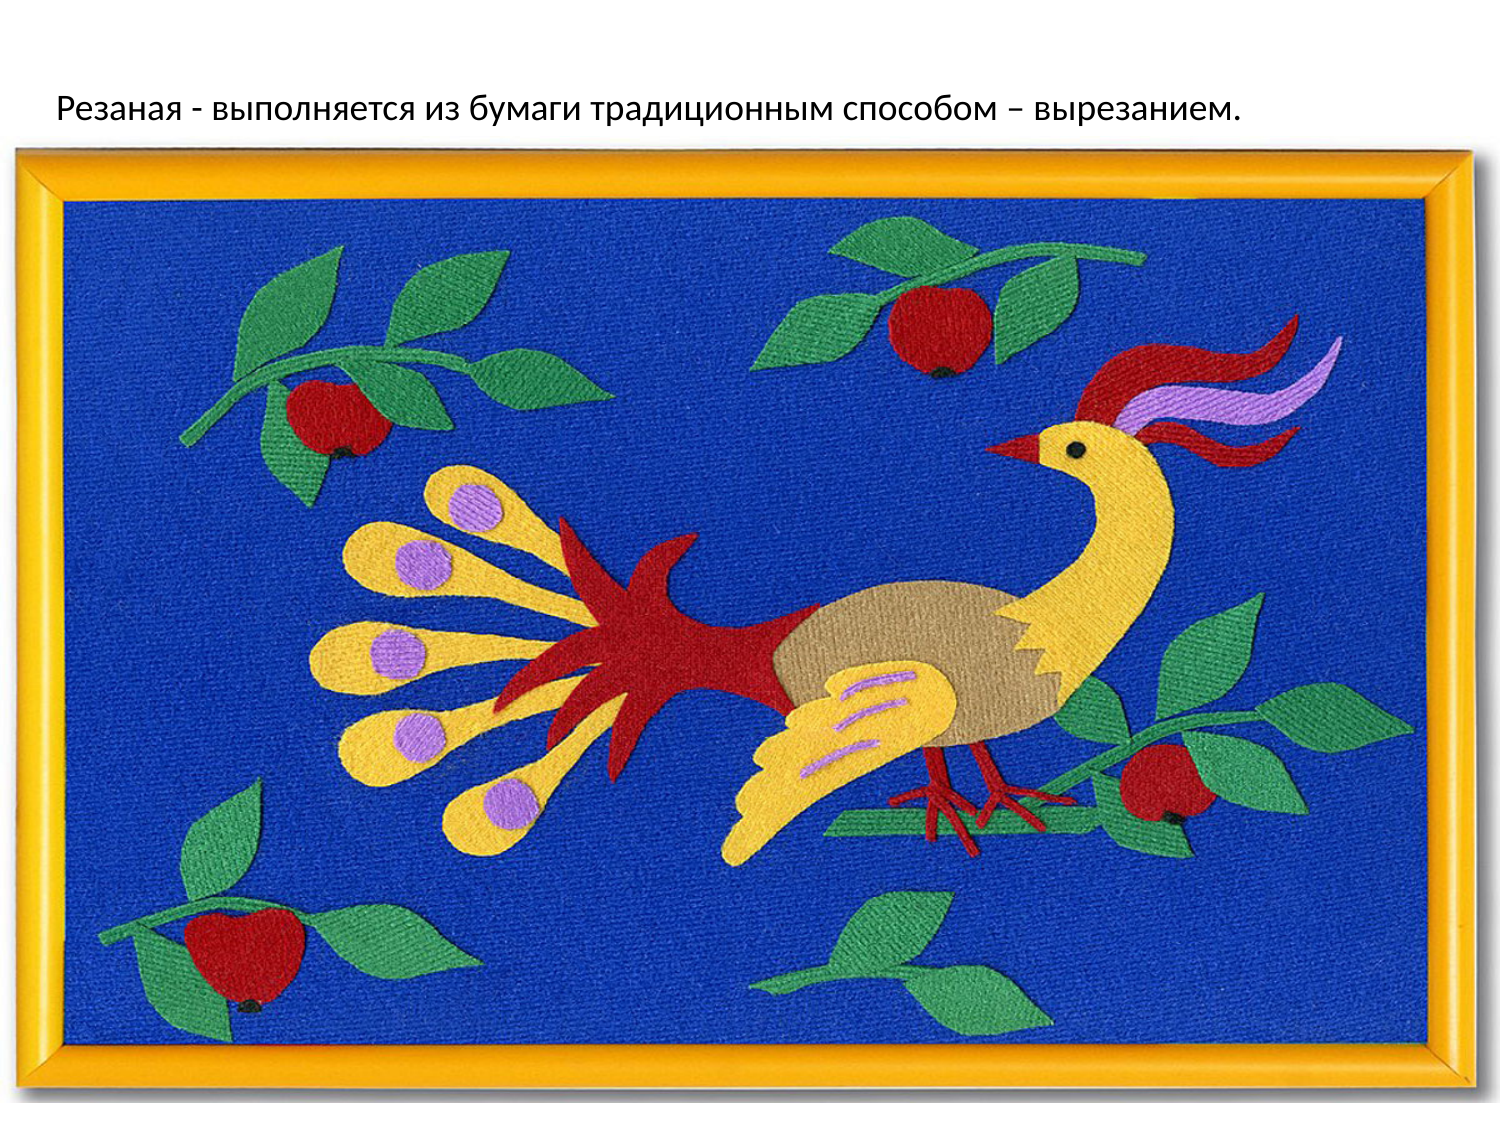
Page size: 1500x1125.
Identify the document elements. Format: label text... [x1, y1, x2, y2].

picture [0, 136, 1500, 1103]
text_box Резаная - выполняется из бумаги традиционным способом – вырезанием. [41, 30, 1424, 135]
